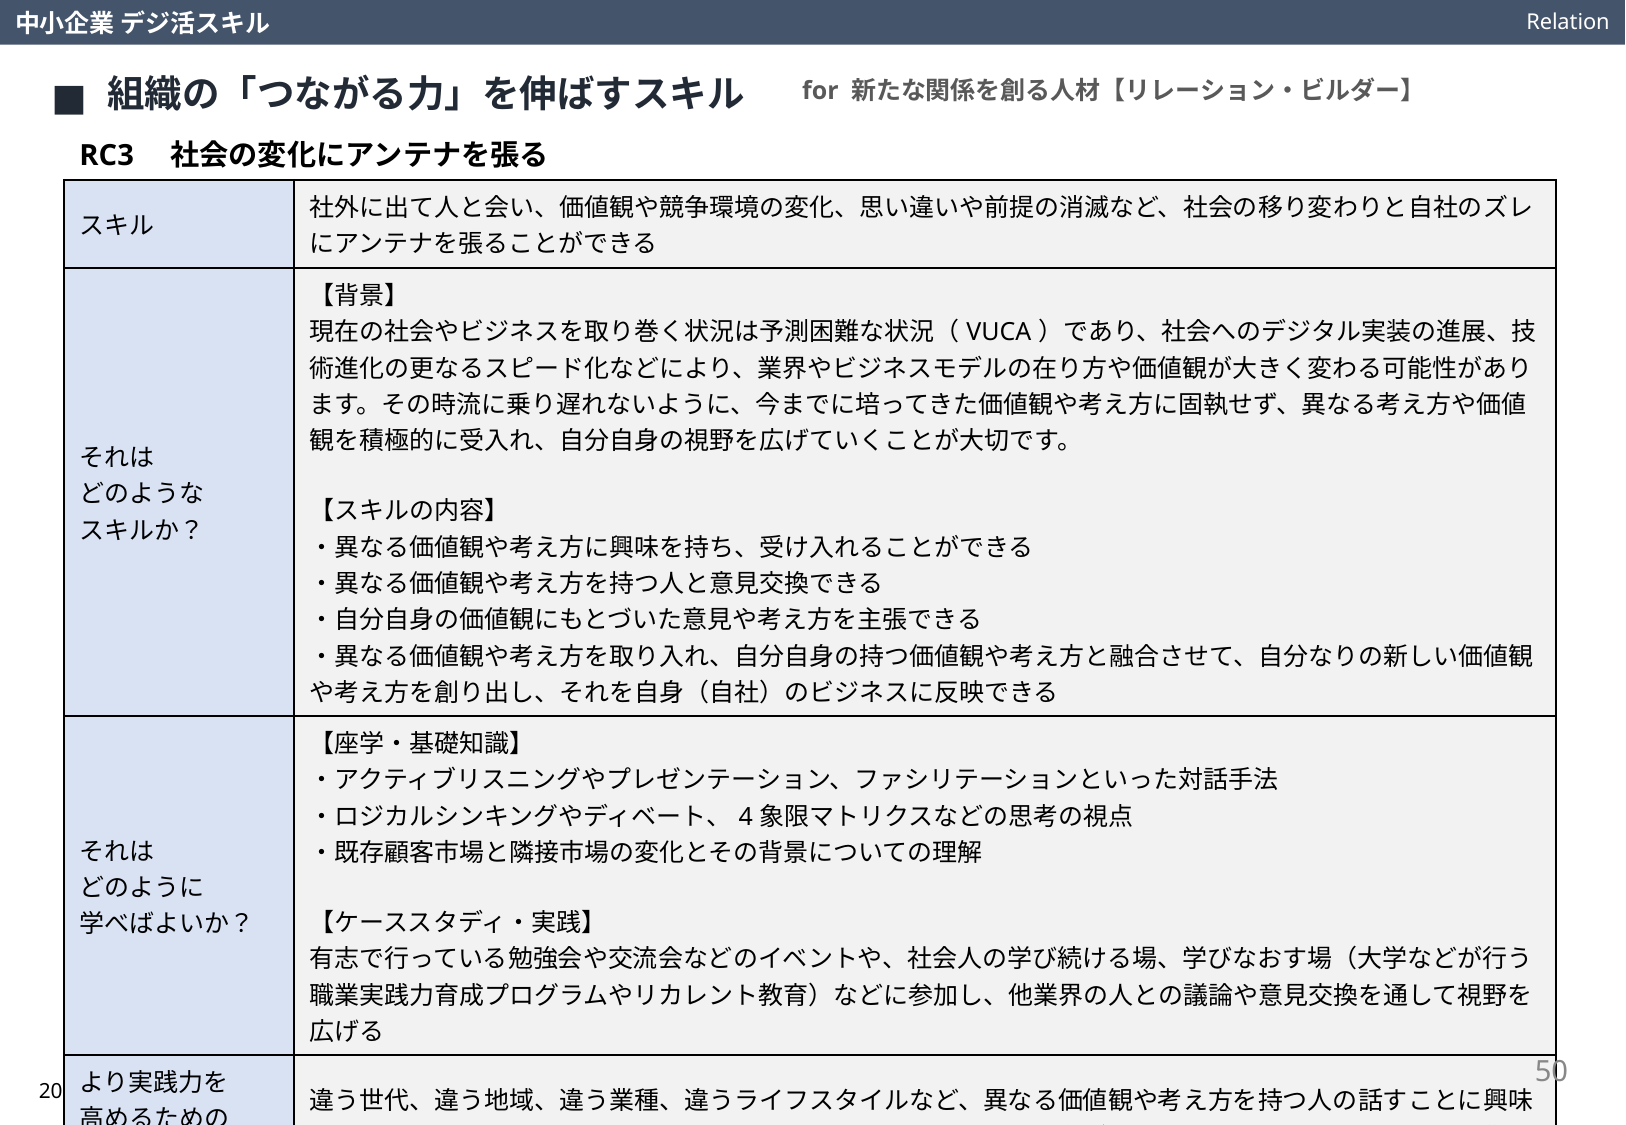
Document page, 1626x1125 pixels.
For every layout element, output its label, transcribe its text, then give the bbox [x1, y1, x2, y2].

table_cell それは どのような スキルか？ [65, 269, 293, 715]
text_box RC3 社会の変化にアンテナを張る [64, 128, 1561, 179]
table_header 社外に出て人と会い、価値観や競争環境の変化、思い違いや前提の消滅など、社会の移り変わりと自社のズレにアンテナを張ることができる [295, 181, 1555, 267]
table_cell 【背景】 現在の社会やビジネスを取り巻く状況は予測困難な状況（VUCA）であり、社会へのデジタル実装の進展、技術進化の更なるスピード化などにより、業界やビジネスモデルの在り方や価値観が大きく変わる可能性があります。その時流に乗り遅れないように、今までに培ってきた価値観や考え方に固執せず、異なる考え方や価値観を積極的に受入れ、自分自身の視野を広げていくことが大切です。 【スキルの内容】 ・異なる価値観や考え方に興味を持ち、受け入れることができる ・異なる価値観や考え方を持つ人と意見交換できる ・自分自身の価値観にもとづいた意見や考え方を主張できる ・異なる価値観や考え方を取り入れ、自分自身の持つ価値観や考え方と融合させて、自分なりの新しい価値観や考え方を創り出し、それを自身（自社）のビジネスに反映できる [295, 269, 1555, 715]
table_header スキル [65, 181, 293, 267]
text_box Relation [1438, 0, 1625, 42]
table_cell より実践力を 高めるための 視点や考え方は？ [65, 1056, 293, 1125]
table_cell 【座学・基礎知識】 ・アクティブリスニングやプレゼンテーション、ファシリテーションといった対話手法 ・ロジカルシンキングやディベート、4象限マトリクスなどの思考の視点 ・既存顧客市場と隣接市場の変化とその背景についての理解 【ケーススタディ・実践】 有志で行っている勉強会や交流会などのイベントや、社会人の学び続ける場、学びなおす場（大学などが行う職業実践力育成プログラムやリカレント教育）などに参加し、他業界の人との議論や意見交換を通して視野を広げる [295, 717, 1555, 1054]
text_box 組織の「つながる力」を伸ばすスキル [36, 62, 1185, 123]
slide_number 50 [1217, 1042, 1584, 1103]
table_cell 違う世代、違う地域、違う業種、違うライフスタイルなど、異なる価値観や考え方を持つ人の話すことに興味を持って聴くようにしましょう。また、その人の話すことを自分自身（あるいは自社や自社の属している業界）に置き換えてみたらどうなるかを考えるようにしましょう。 [295, 1056, 1555, 1125]
table_cell それは どのように 学べばよいか？ [65, 717, 293, 1054]
text_box 中小企業 デジ活スキル [0, 0, 1625, 45]
text_box for 新たな関係を創る人材【リレーション・ビルダー】 [787, 67, 1461, 113]
